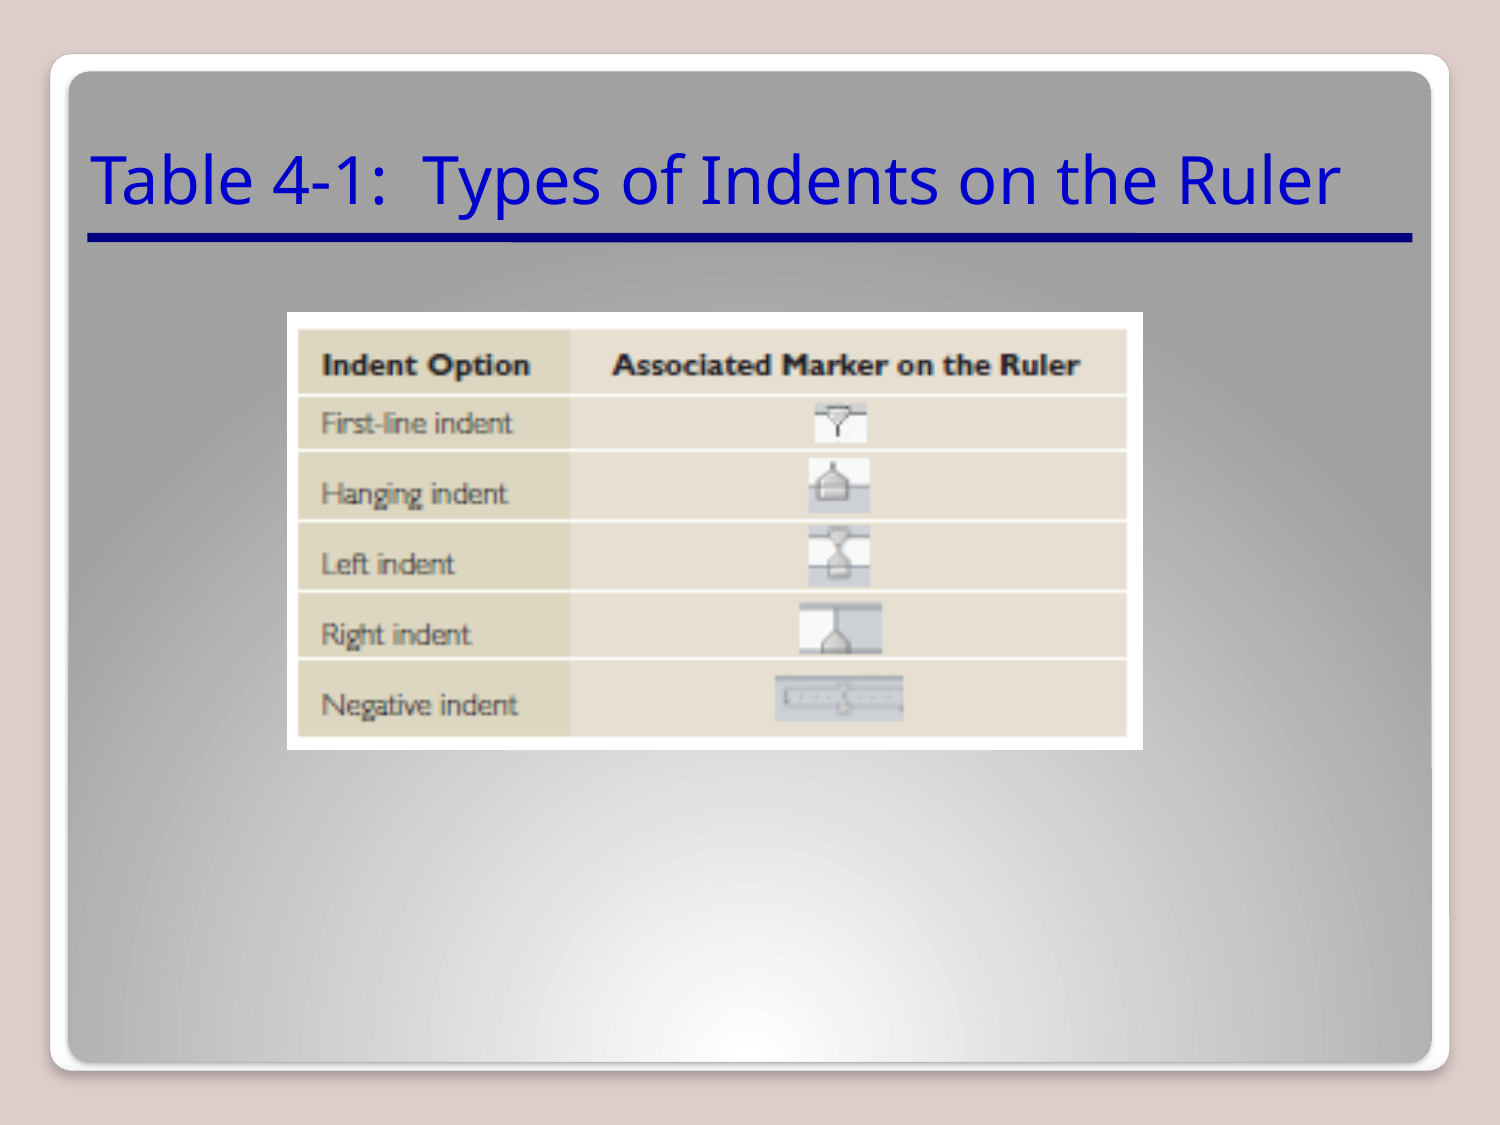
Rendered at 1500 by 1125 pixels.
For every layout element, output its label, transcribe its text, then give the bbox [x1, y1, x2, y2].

picture [287, 312, 1143, 750]
title Table 4-1: Types of Indents on the Ruler [74, 74, 1426, 226]
